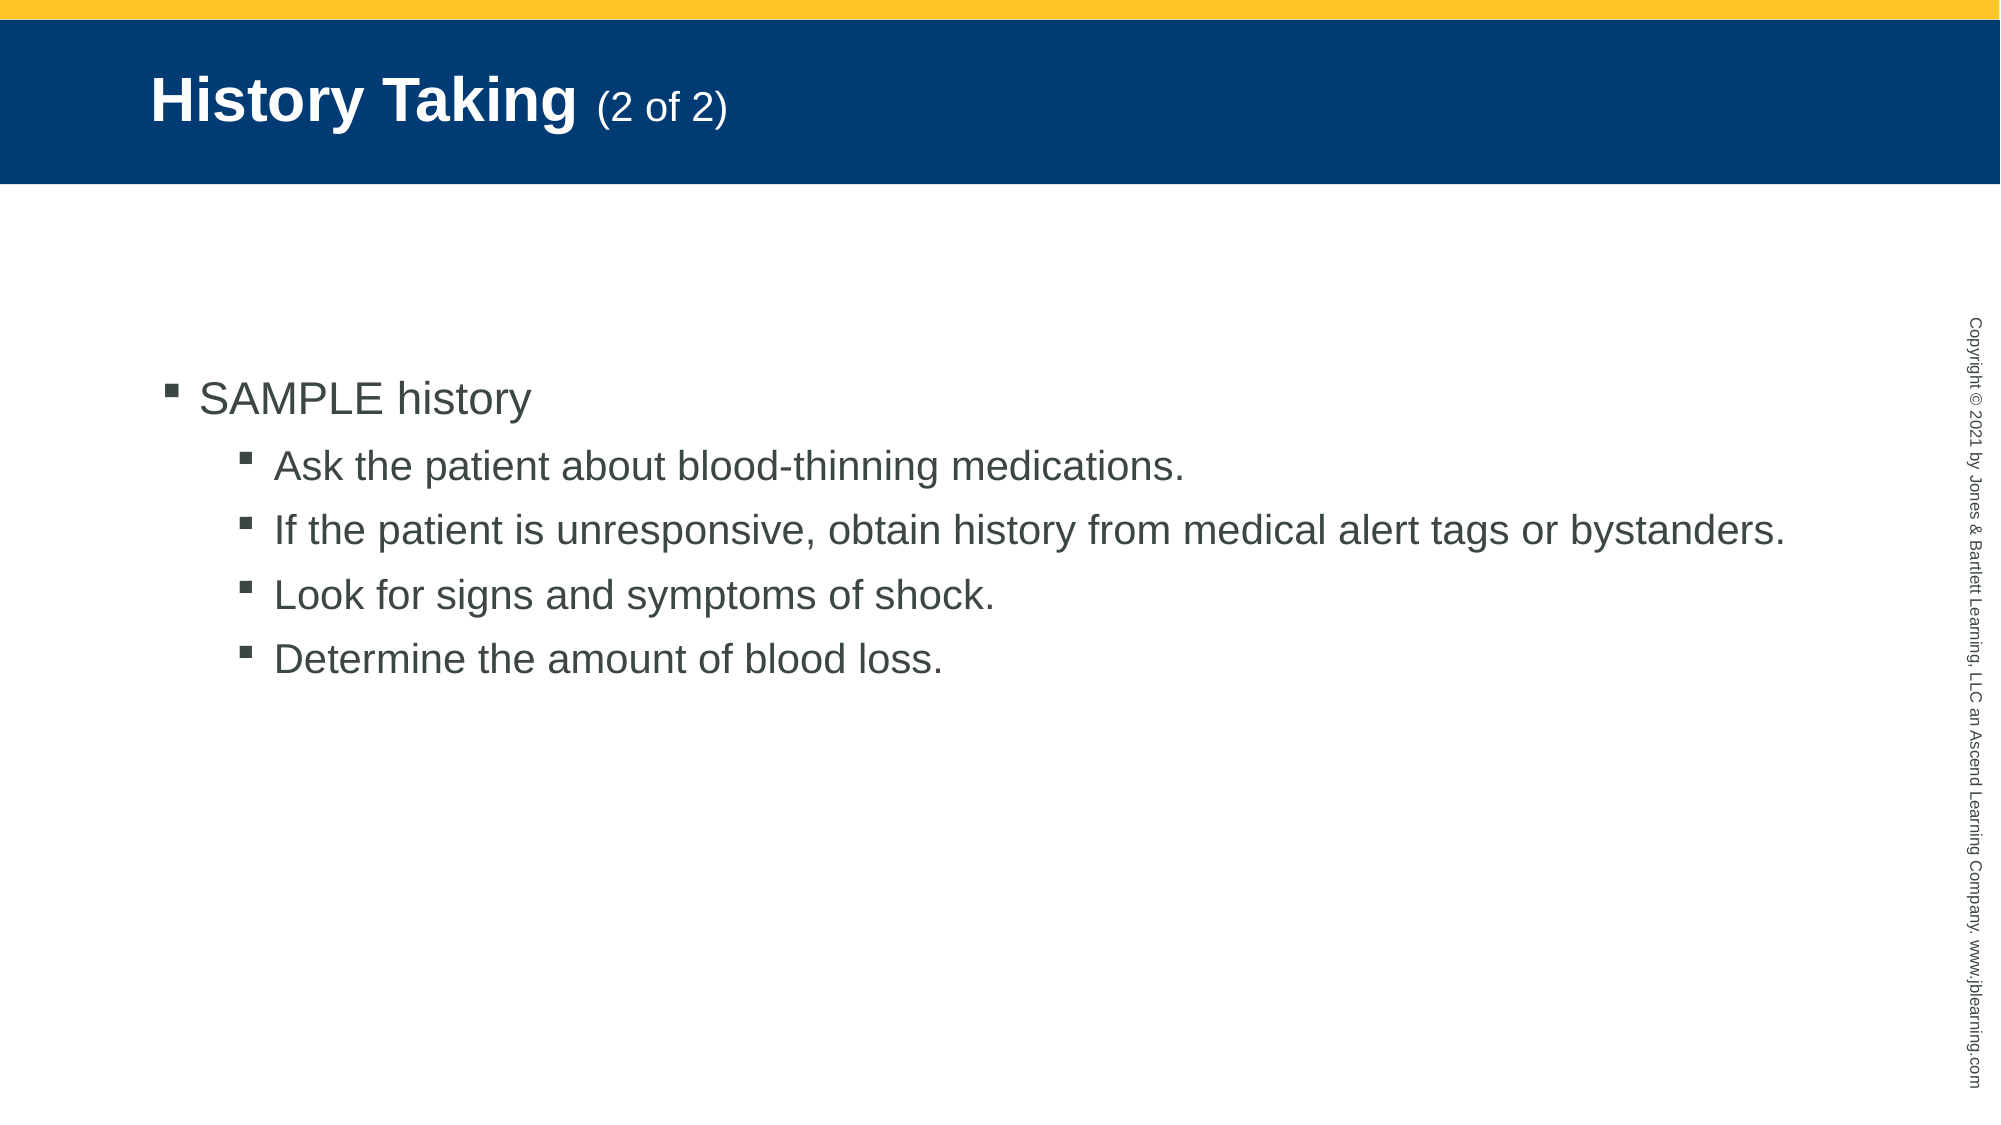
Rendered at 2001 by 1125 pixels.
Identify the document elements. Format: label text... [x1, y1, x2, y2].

list SAMPLE history Ask the patient about blood-thinning medications. If the patient is unresponsive, obtain history from medical alert tags or bystanders. Look for signs and symptoms of shock. Determine the amount of blood loss. [146, 361, 1859, 1016]
title History Taking (2 of 2) [0, 19, 2000, 185]
